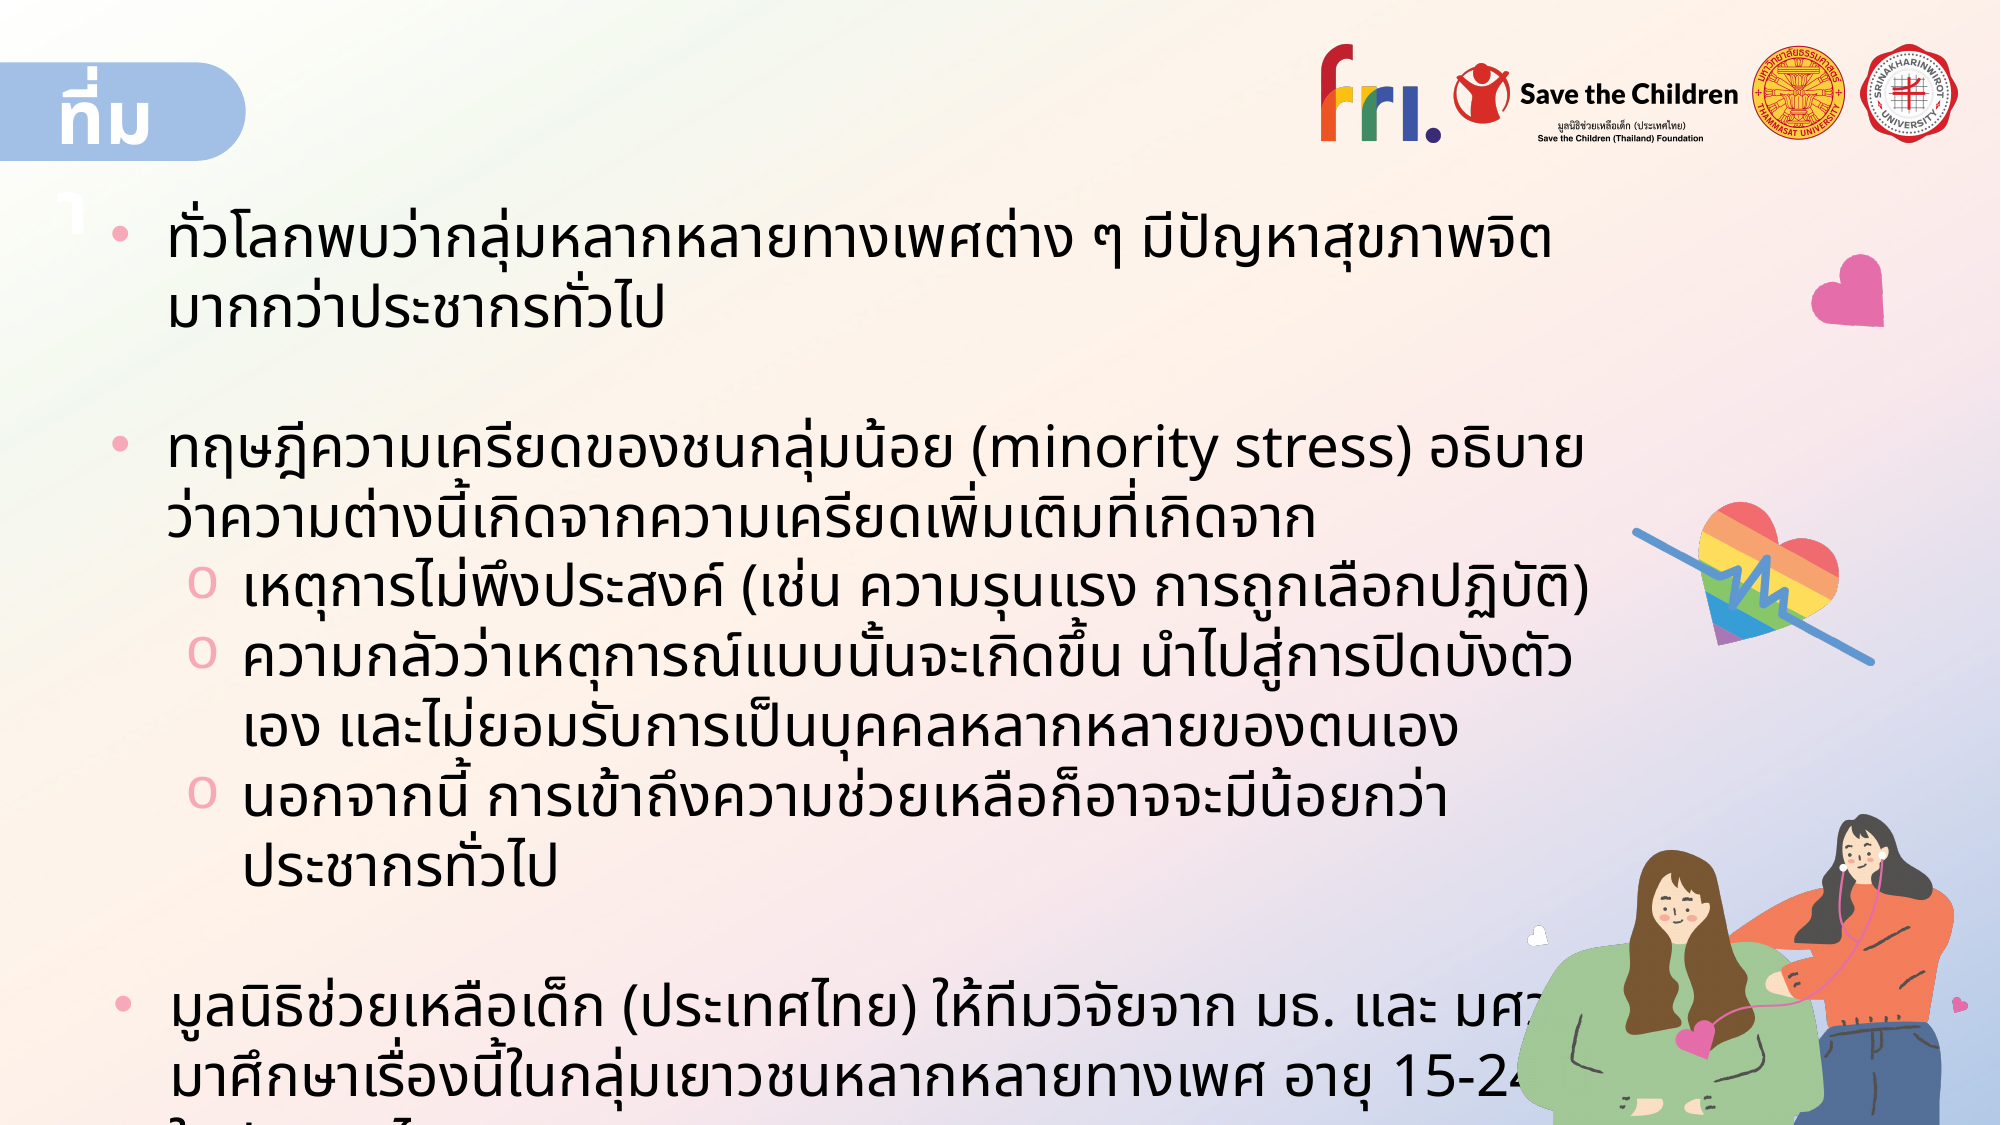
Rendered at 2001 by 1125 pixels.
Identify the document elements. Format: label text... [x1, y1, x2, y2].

text_box ที่มา [42, 62, 193, 258]
picture [1632, 496, 1875, 666]
text_box [0, 61, 247, 162]
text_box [1321, 44, 1958, 143]
picture [1811, 254, 1884, 327]
text_box ทั่วโลกพบว่ากลุ่มหลากหลายทางเพศต่าง ๆ มีปัญหาสุขภาพจิตมากกว่าประชากรทั่วไป ทฤษฎีความเครียดของชนกลุ่มน้อย (minority stress) อธิบายว่าความต่างนี้เกิดจากความเครียดเพิ่มเติมที่เกิดจาก เหตุการไม่พึงประสงค์ (เช่น ความรุนแรง การถูกเลือกปฏิบัติ) ความกลัวว่าเหตุการณ์แบบนั้นจะเกิดขึ้น นำไปสู่การปิดบังตัวเอง และไม่ยอมรับการเป็นบุคคลหลากหลายของตนเอง นอกจากนี้ การเข้าถึงความช่วยเหลือก็อาจจะมีน้อยกว่าประชากรทั่วไป มูลนิธิช่วยเหลือเด็ก (ประเทศไทย) ให้ทีมวิจัยจาก มธ. และ มศว. มาศึกษาเรื่องนี้ในกลุ่มเยาวชนหลากหลายทางเพศ อายุ 15-24 ปีในประเทศไทย ผ่านการทำงานร่วมกันกับทีมเยาวชน ทีมที่ปรึกษา ภาคีเครือข่าย [95, 191, 1630, 1125]
picture [1517, 814, 1968, 1125]
